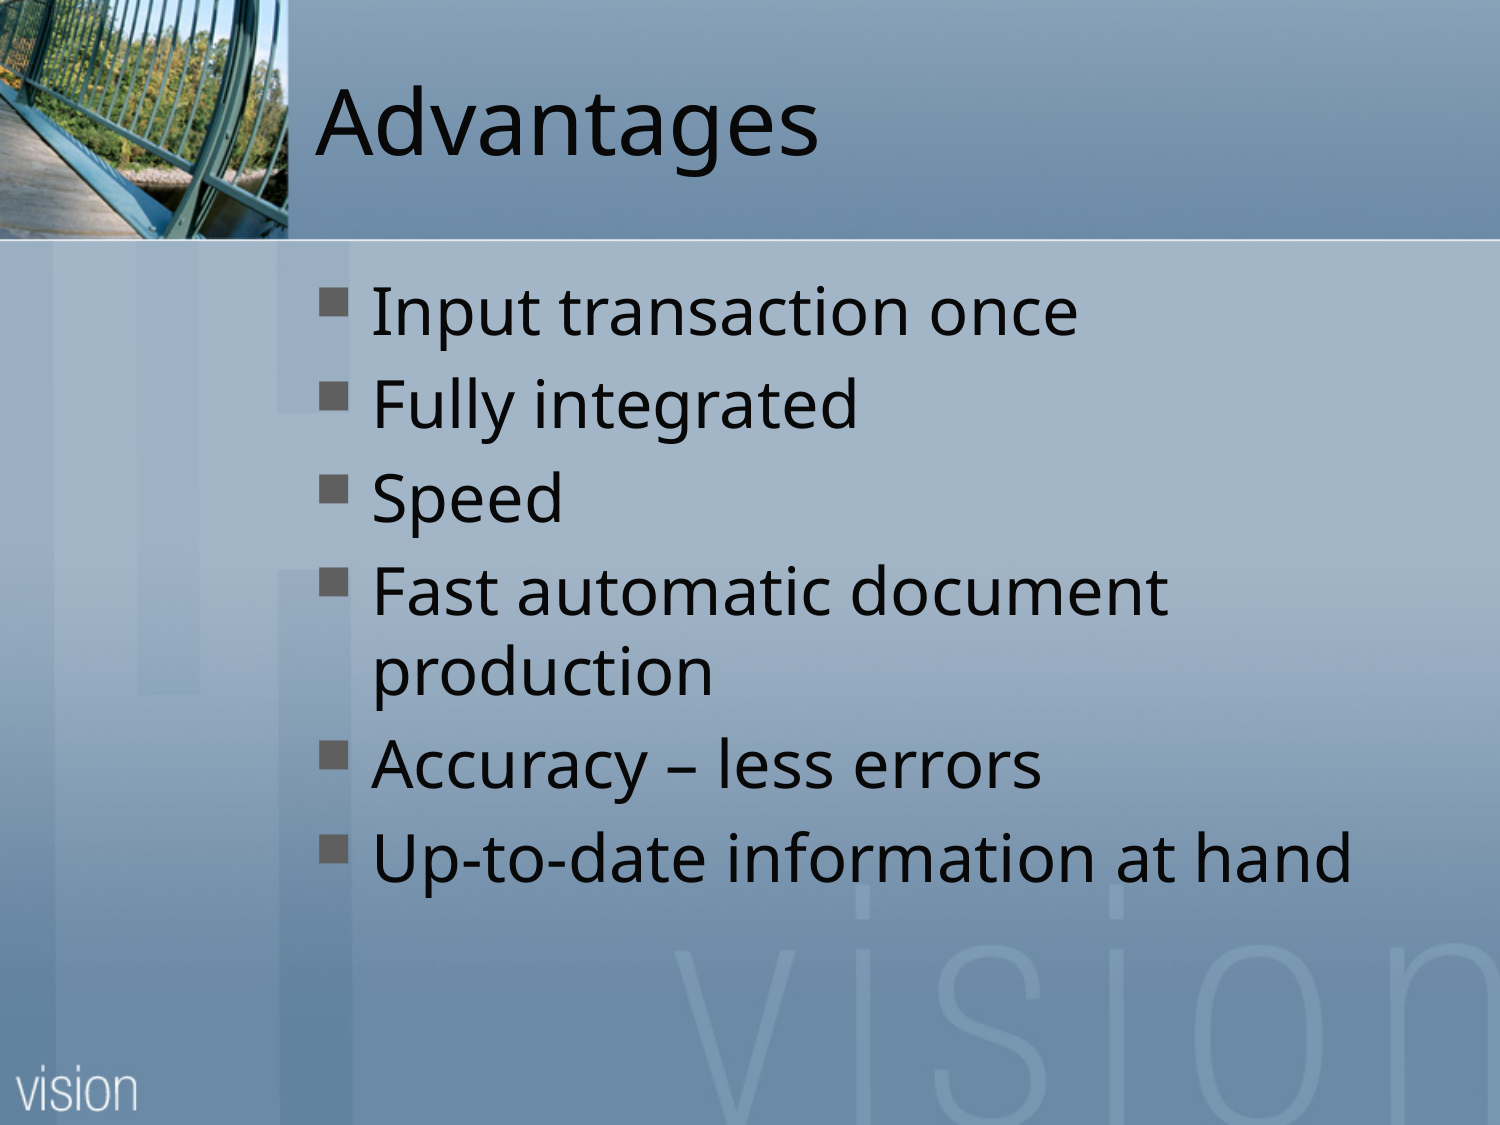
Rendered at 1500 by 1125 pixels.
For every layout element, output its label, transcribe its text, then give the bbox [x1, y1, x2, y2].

title Advantages [299, 30, 1462, 207]
picture [0, 0, 1500, 1125]
list Input transaction once Fully integrated Speed Fast automatic document production Accuracy – less errors Up-to-date information at hand [299, 261, 1462, 1095]
